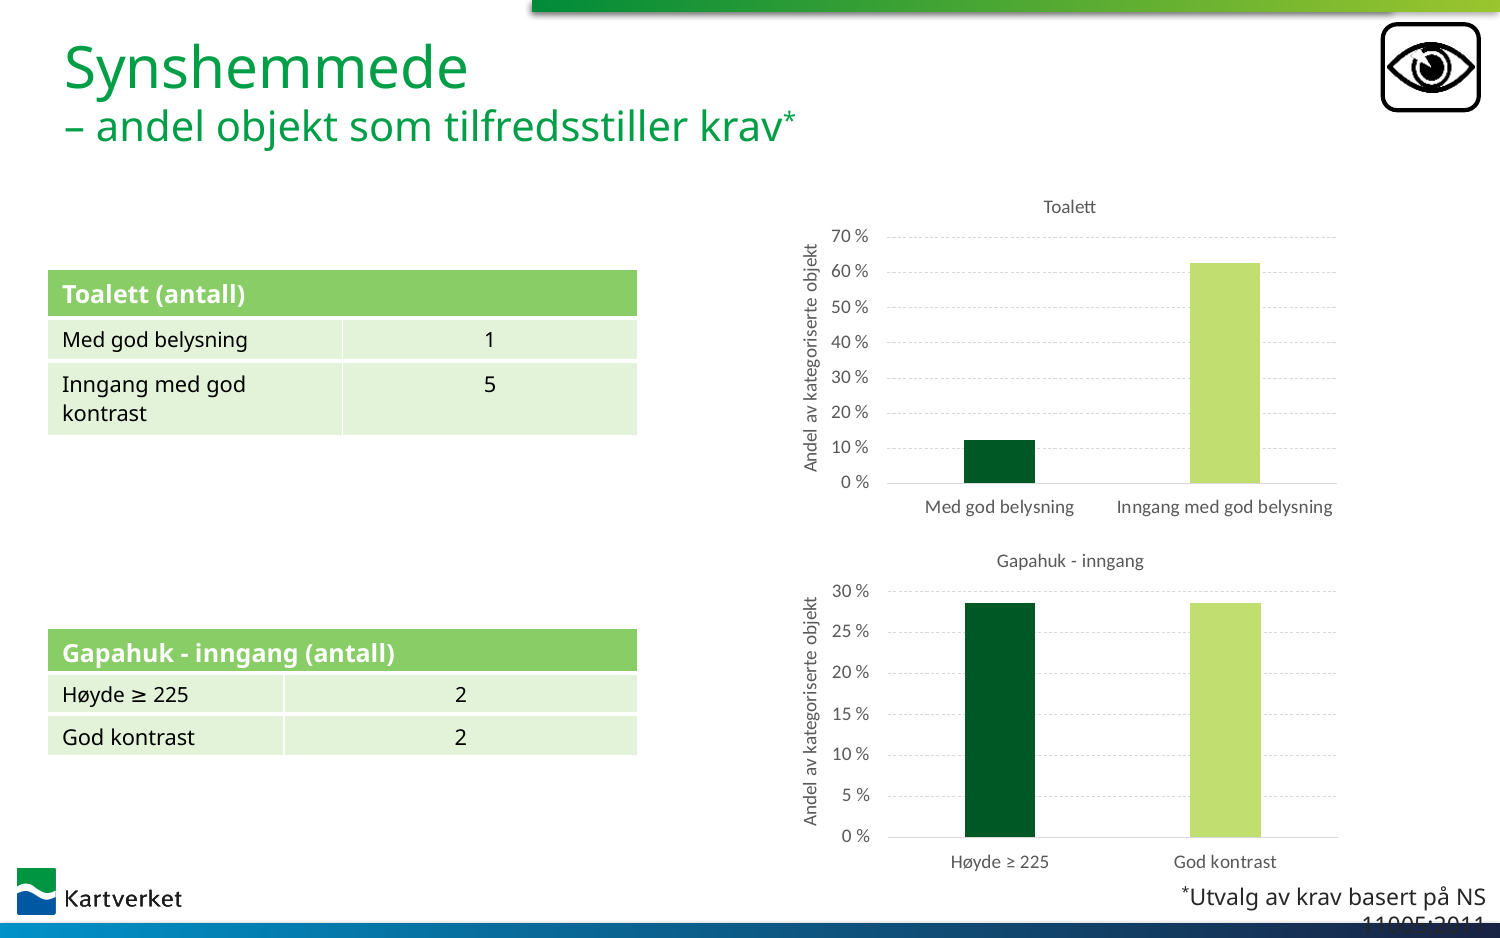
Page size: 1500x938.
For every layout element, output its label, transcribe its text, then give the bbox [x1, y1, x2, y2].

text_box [1382, 24, 1480, 111]
picture [791, 541, 1349, 880]
table_cell 5 [343, 363, 637, 435]
table_cell Med god belysning [48, 320, 342, 359]
table_cell Inngang med god kontrast [48, 363, 342, 435]
text_box *Utvalg av krav basert på NS 11005:2011 [1068, 873, 1500, 938]
picture [791, 187, 1348, 526]
table_cell Høyde ≥ 225 [48, 675, 283, 712]
table_cell 1 [343, 320, 637, 359]
table_header Toalett (antall) [48, 270, 637, 316]
table_cell God kontrast [48, 716, 283, 755]
text_box Synshemmede – andel objekt som tilfredsstiller krav* [49, 24, 1431, 158]
table_cell 2 [285, 675, 637, 712]
table_header Gapahuk - inngang (antall) [48, 629, 637, 671]
table_cell 2 [285, 716, 637, 755]
